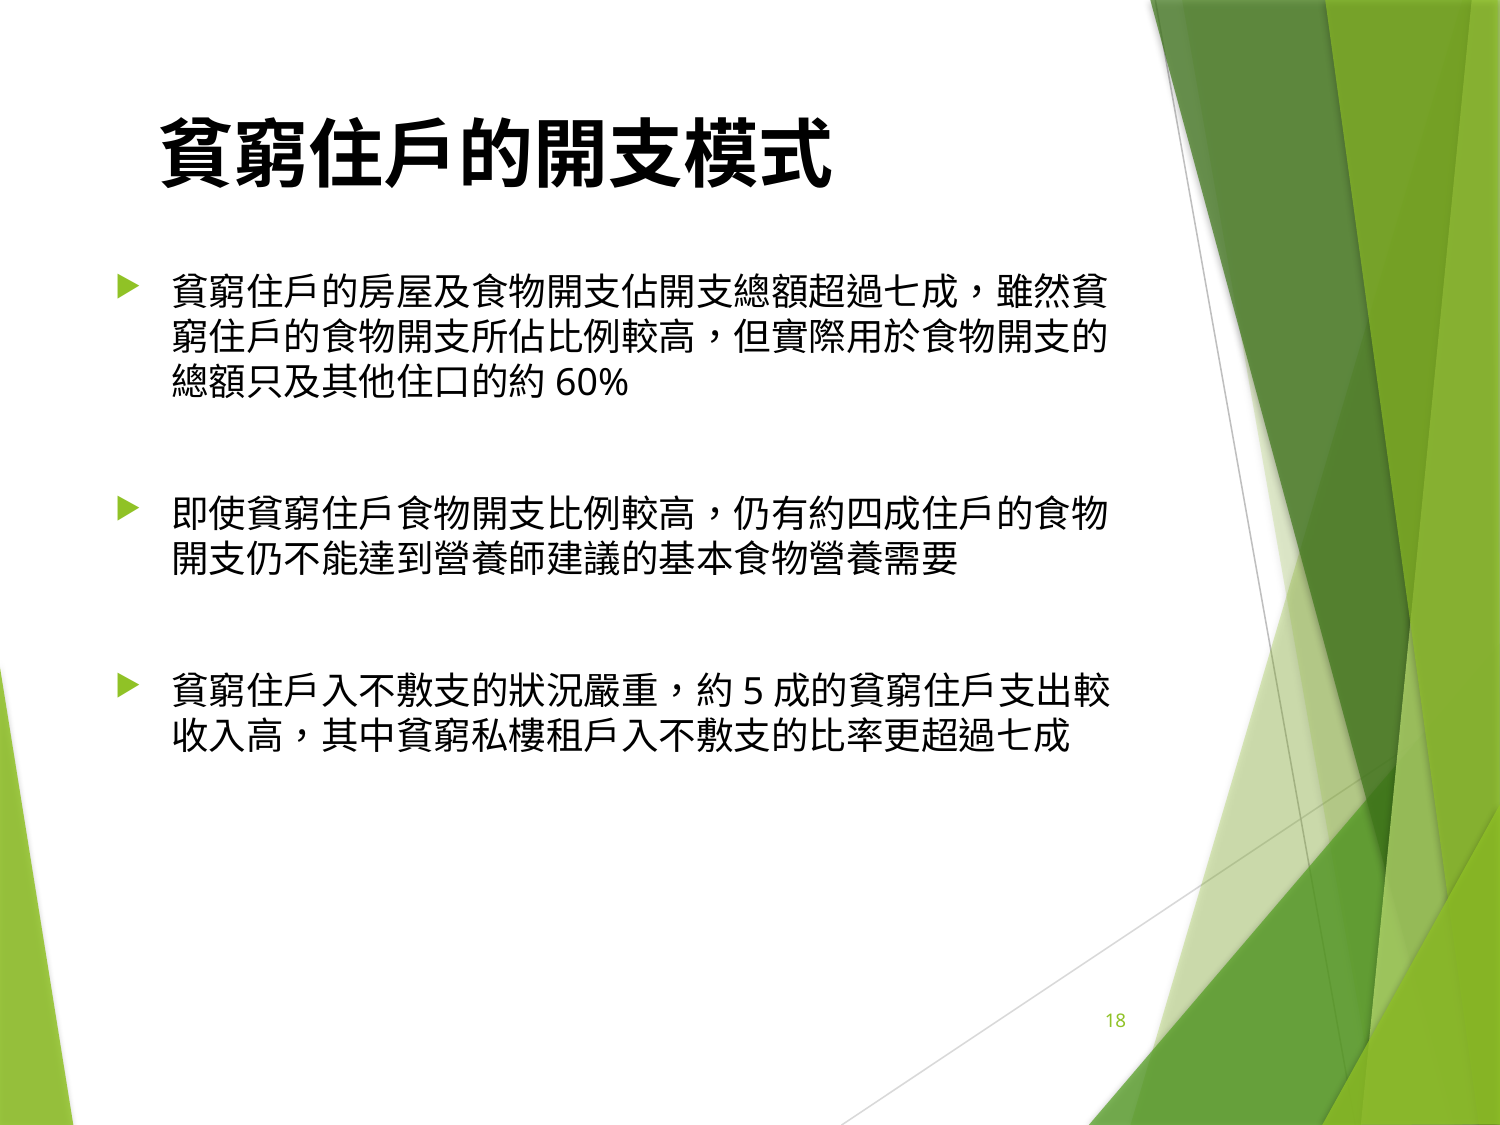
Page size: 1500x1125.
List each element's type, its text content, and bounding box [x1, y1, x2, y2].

slide_number 18 [1057, 991, 1142, 1051]
title 貧窮住戶的開支模式 [144, 98, 1186, 226]
list 貧窮住戶的房屋及食物開支佔開支總額超過七成，雖然貧窮住戶的食物開支所佔比例較高，但實際用於食物開支的總額只及其他住口的約60% 即使貧窮住戶食物開支比例較高，仍有約四成住戶的食物開支仍不能達到營養師建議的基本食物營養需要 貧窮住戶入不敷支的狀況嚴重，約5成的貧窮住戶支出較收入高，其中貧窮私樓租戶入不敷支的比率更超過七成 [99, 260, 1142, 992]
